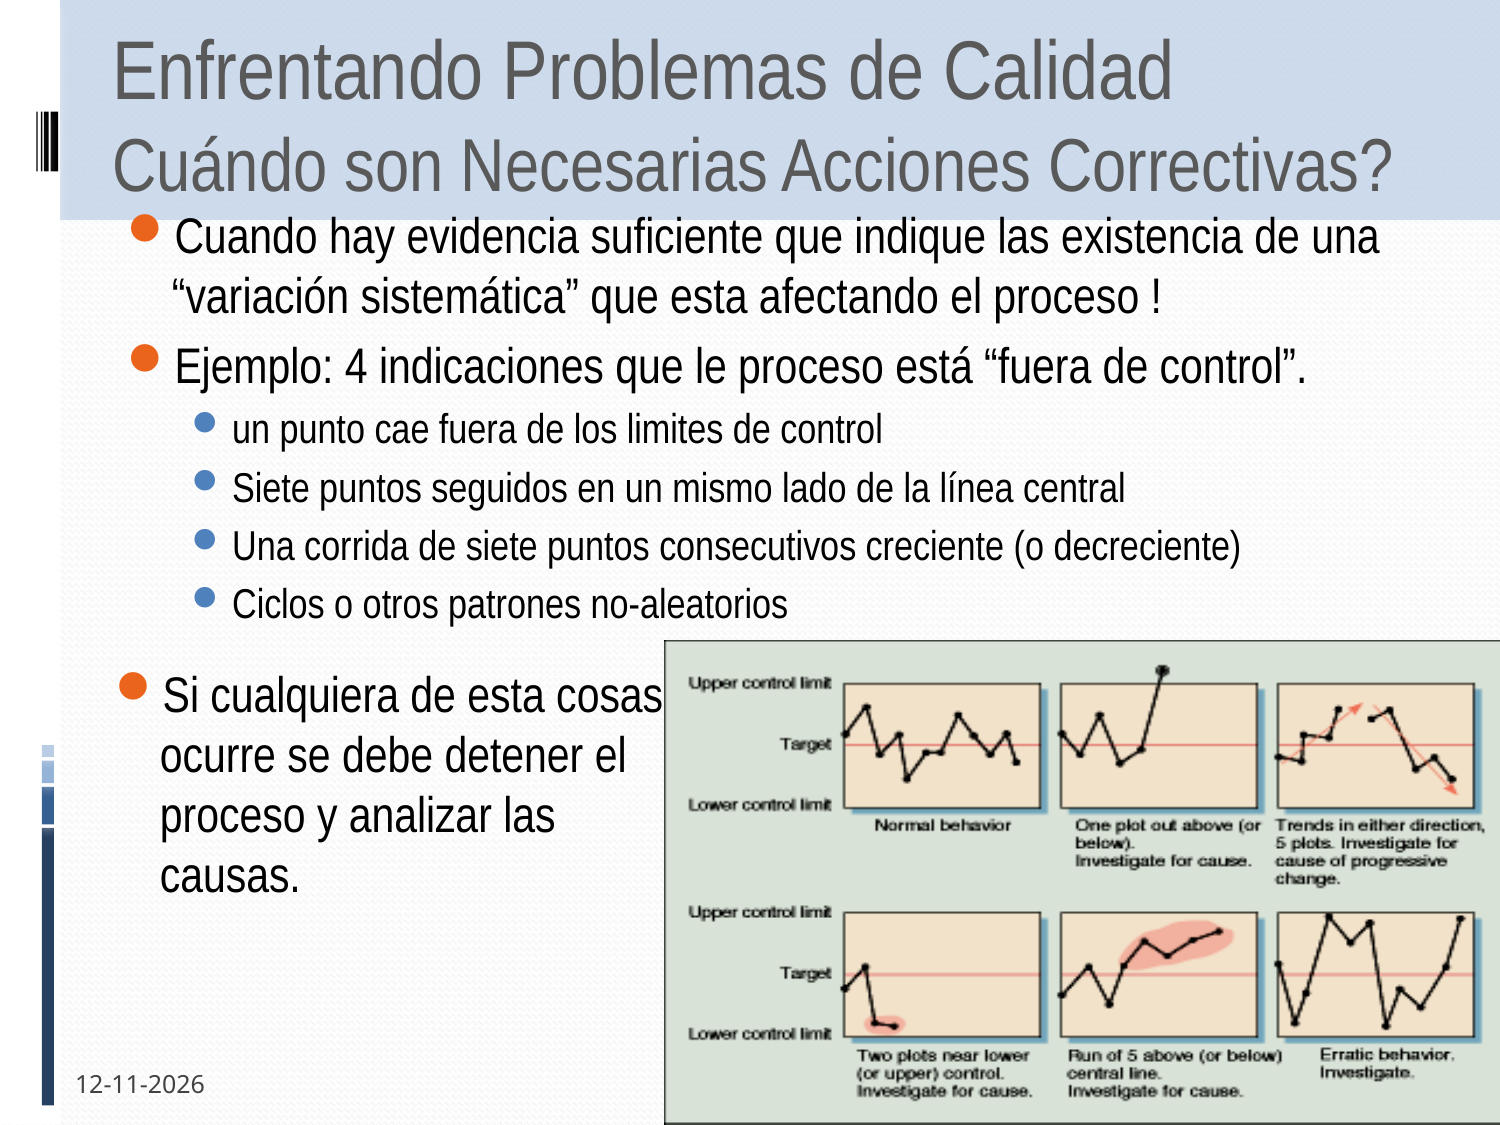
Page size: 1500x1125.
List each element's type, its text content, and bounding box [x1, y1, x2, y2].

list Cuando hay evidencia suficiente que indique las existencia de una “variación sistemática” que esta afectando el proceso ! Ejemplo: 4 indicaciones que le proceso está “fuera de control”. un punto cae fuera de los limites de control Siete puntos seguidos en un mismo lado de la línea central Una corrida de siete puntos consecutivos creciente (o decreciente) Ciclos o otros patrones no-aleatorios [111, 196, 1424, 654]
text_box Si cualquiera de esta cosas ocurre se debe detener el proceso y analizar las causas. [100, 654, 659, 1106]
picture [664, 640, 1500, 1125]
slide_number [75, 1042, 100, 1103]
title Enfrentando Problemas de Calidad Cuándo son Necesarias Acciones Correctivas? [111, 18, 1436, 207]
